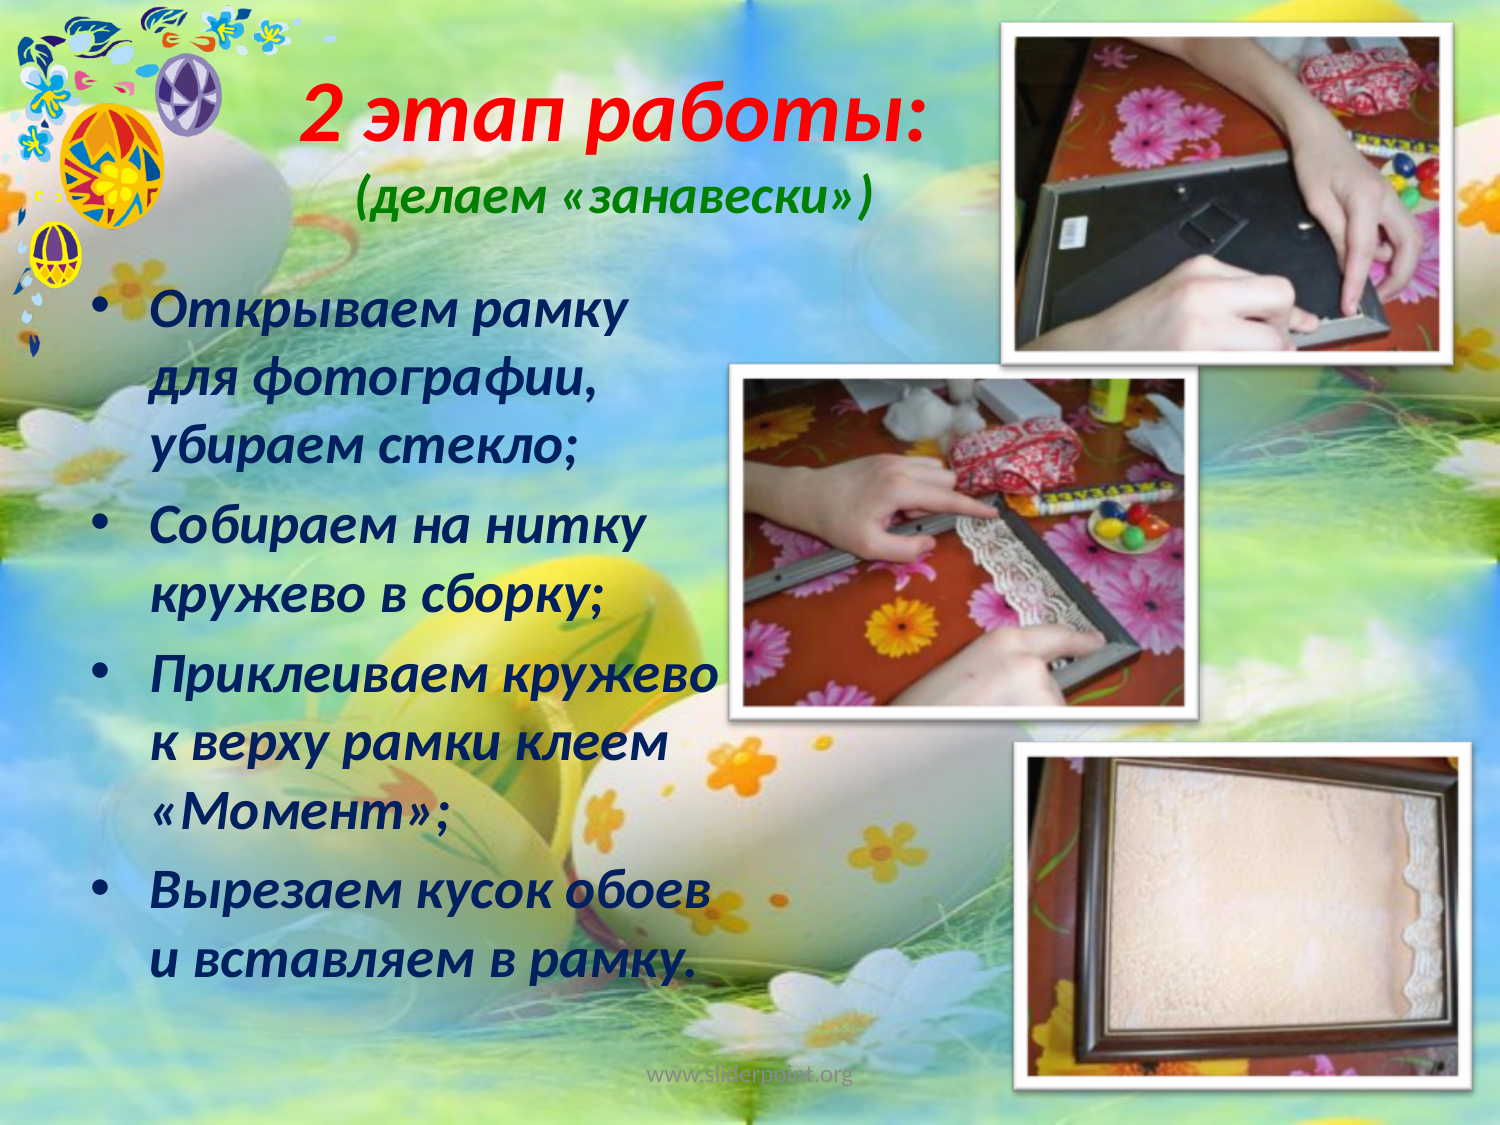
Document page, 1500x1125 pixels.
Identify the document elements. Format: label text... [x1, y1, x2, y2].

title 2 этап работы: (делаем «занавески») [343, 44, 951, 233]
list Открываем рамку для фотографии, убираем стекло; Собираем на нитку кружево в сборку; Приклеиваем кружево к верху рамки клеем «Момент»; Вырезаем кусок обоев и вставляем в рамку. [74, 262, 738, 1006]
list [718, 357, 1212, 737]
footer www.sliderpoint.org [512, 1042, 988, 1103]
picture [0, 0, 1500, 1125]
